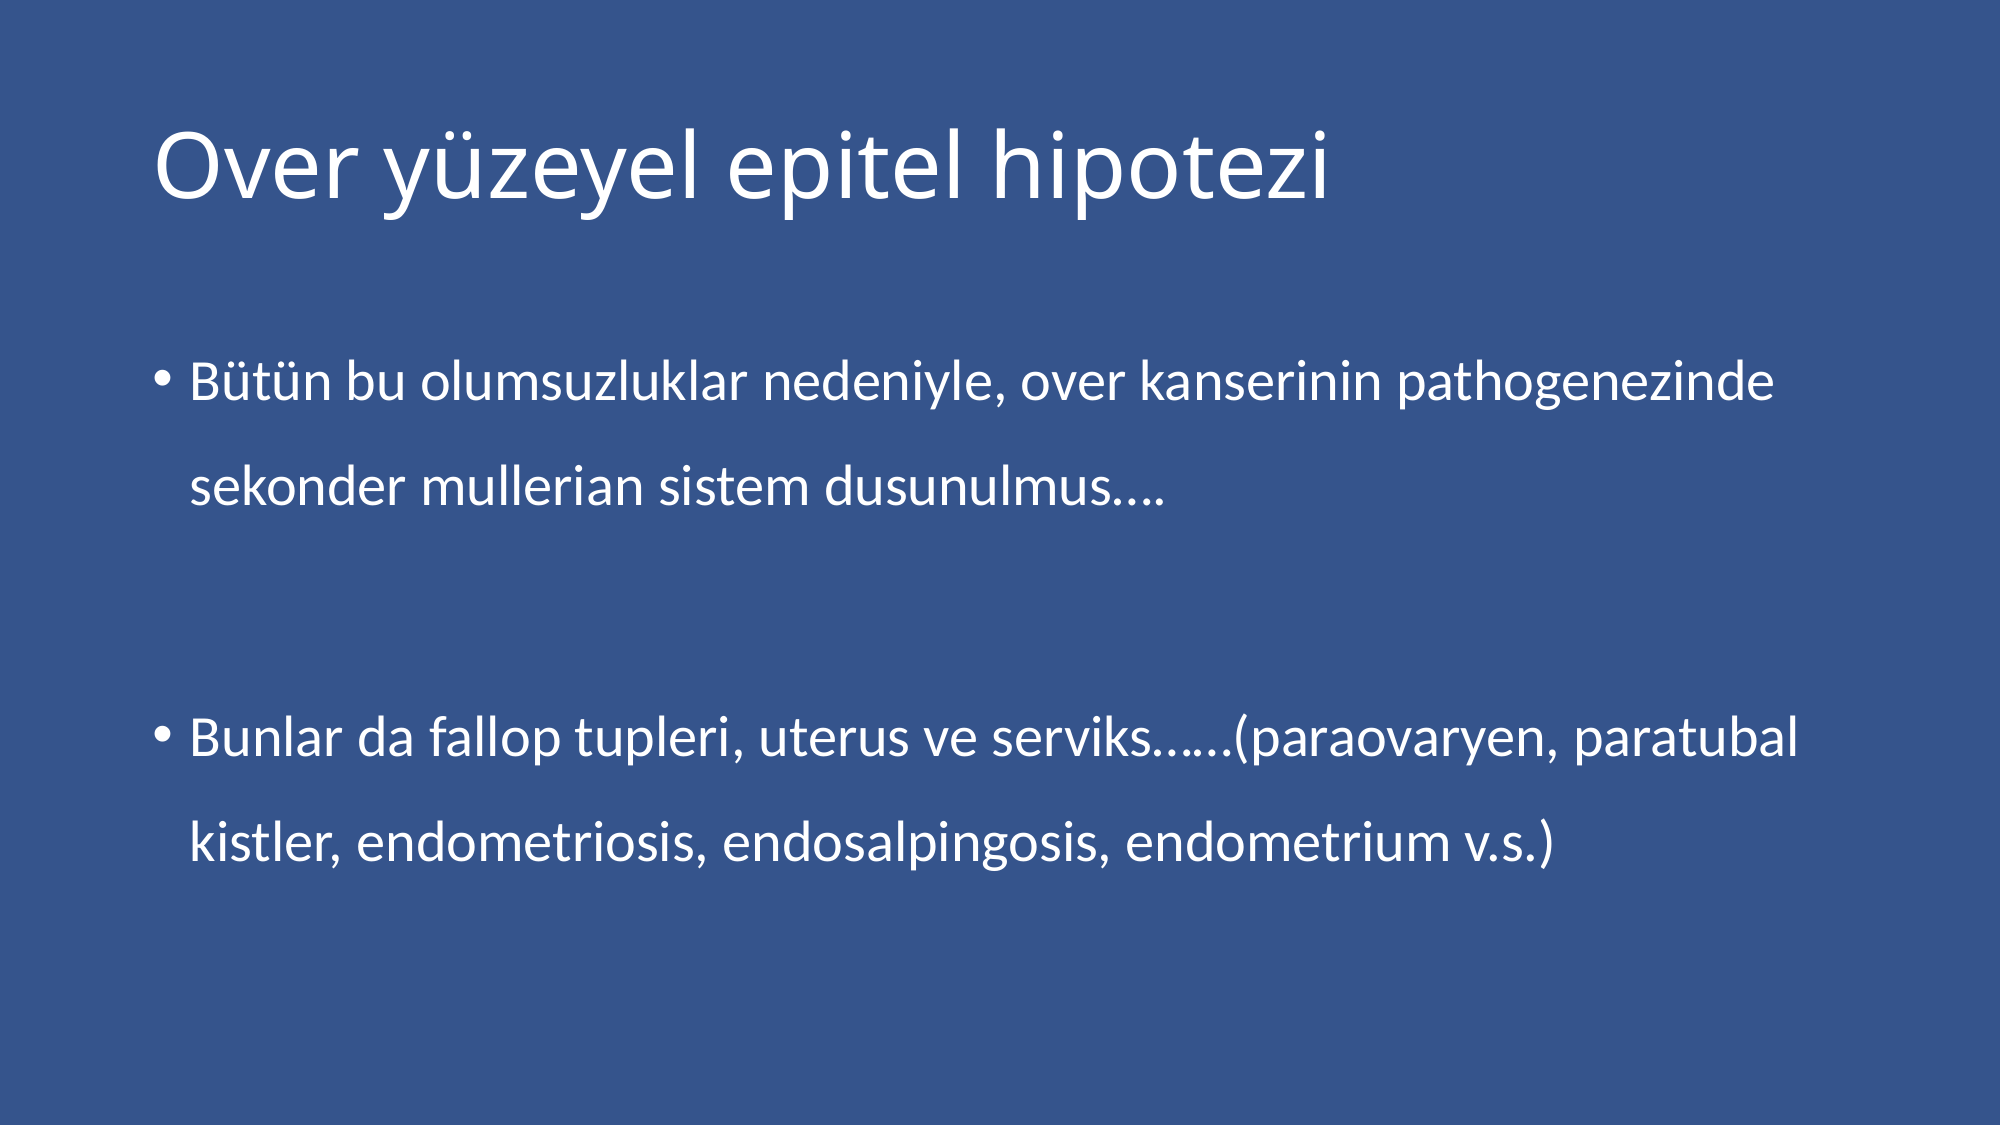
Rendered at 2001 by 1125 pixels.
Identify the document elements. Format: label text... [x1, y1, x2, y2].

title Over yüzeyel epitel hipotezi [137, 59, 1863, 278]
list Bütün bu olumsuzluklar nedeniyle, over kanserinin pathogenezinde sekonder mullerian sistem dusunulmus…. Bunlar da fallop tupleri, uterus ve serviks……(paraovaryen, paratubal kistler, endometriosis, endosalpingosis, endometrium v.s.) [137, 299, 1863, 1014]
